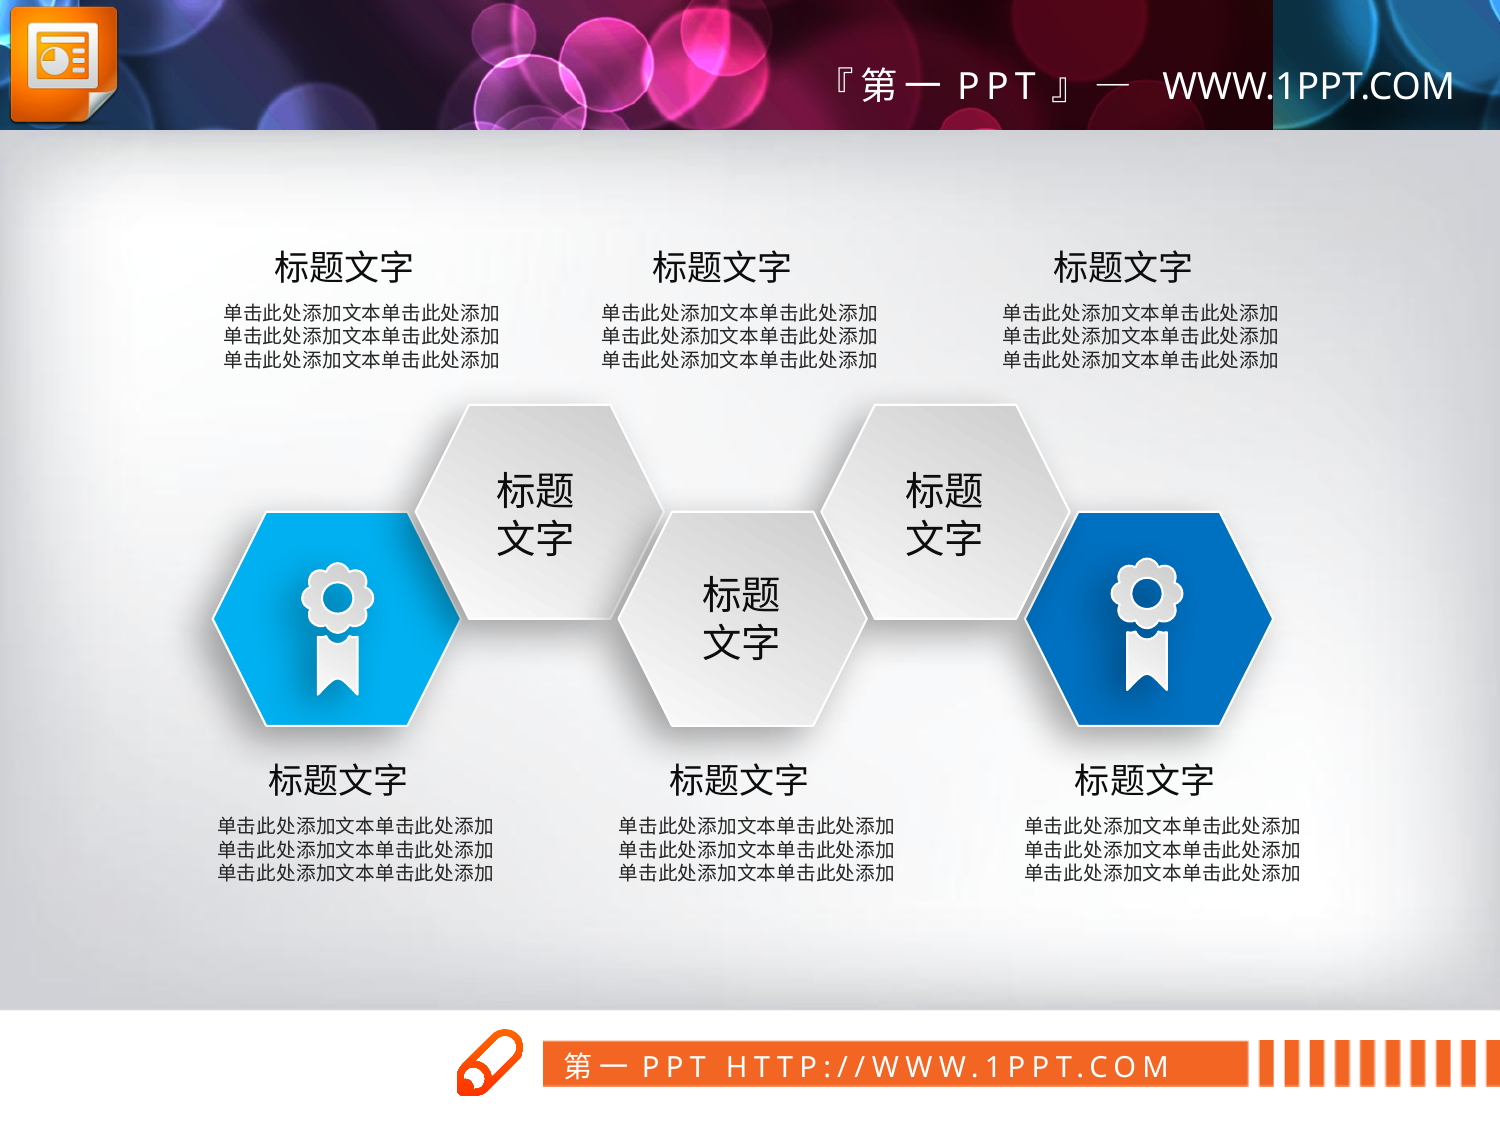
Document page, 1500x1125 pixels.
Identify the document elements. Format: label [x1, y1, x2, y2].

text_box [821, 404, 1070, 620]
text_box [212, 511, 462, 727]
picture [543, 1040, 1500, 1087]
text_box [618, 758, 924, 894]
text_box [217, 758, 523, 894]
text_box [223, 245, 907, 380]
text_box [1023, 758, 1330, 894]
text_box [618, 511, 868, 727]
text_box [1024, 511, 1274, 727]
picture [0, 0, 1500, 1012]
text_box [415, 404, 665, 620]
text_box [1002, 245, 1308, 380]
